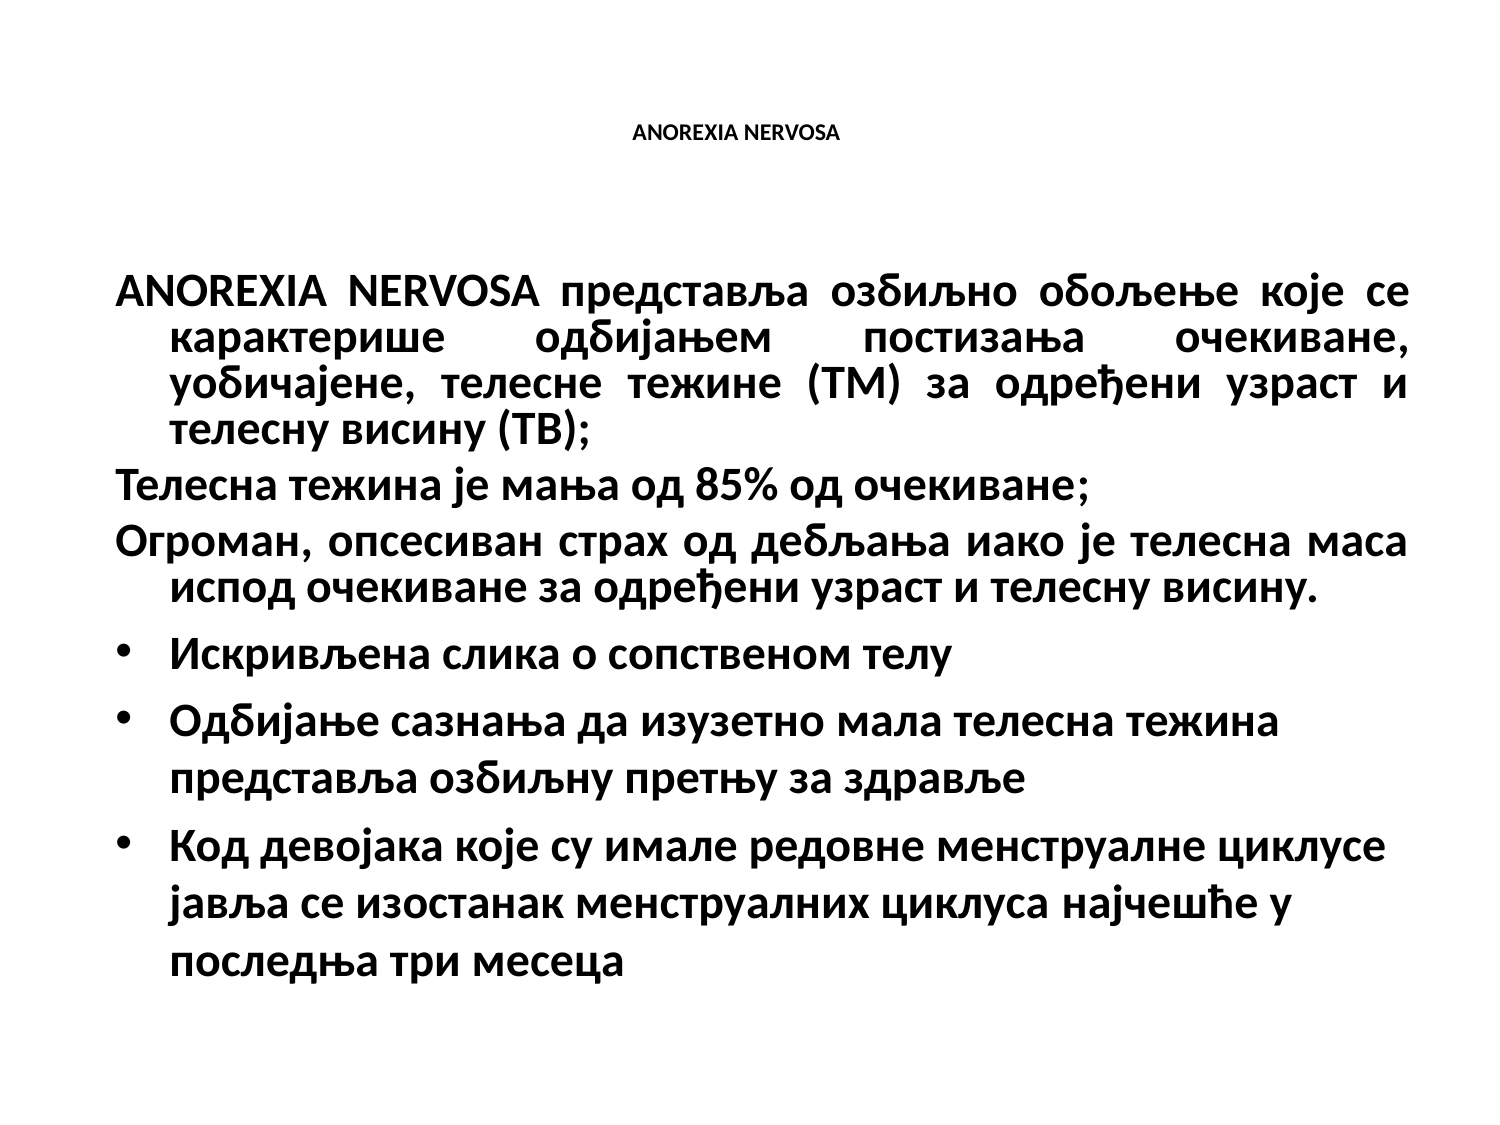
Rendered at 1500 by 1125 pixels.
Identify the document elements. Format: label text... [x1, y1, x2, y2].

title ANOREXIA NERVOSA [75, 45, 1398, 218]
list ANOREXIA NERVOSA представља озбиљно обољење које се карактерише одбијањем постизања очекиване, уобичајене, телесне тежине (ТМ) за одређени узраст и телесну висину (ТВ); Телесна тежина је мања од 85% од очекиване; Огроман, опсесиван страх од дебљања иако је телесна маса испод очекиване за одређени узраст и телесну висину. Искривљена слика о сопственом телу Одбијање сазнања да изузетно мала телесна тежина представља озбиљну претњу за здравље Код девојака које су имале редовне менструалне циклусе јавља се изостанак менструалних циклуса најчешће у последња три месеца [100, 262, 1425, 1005]
